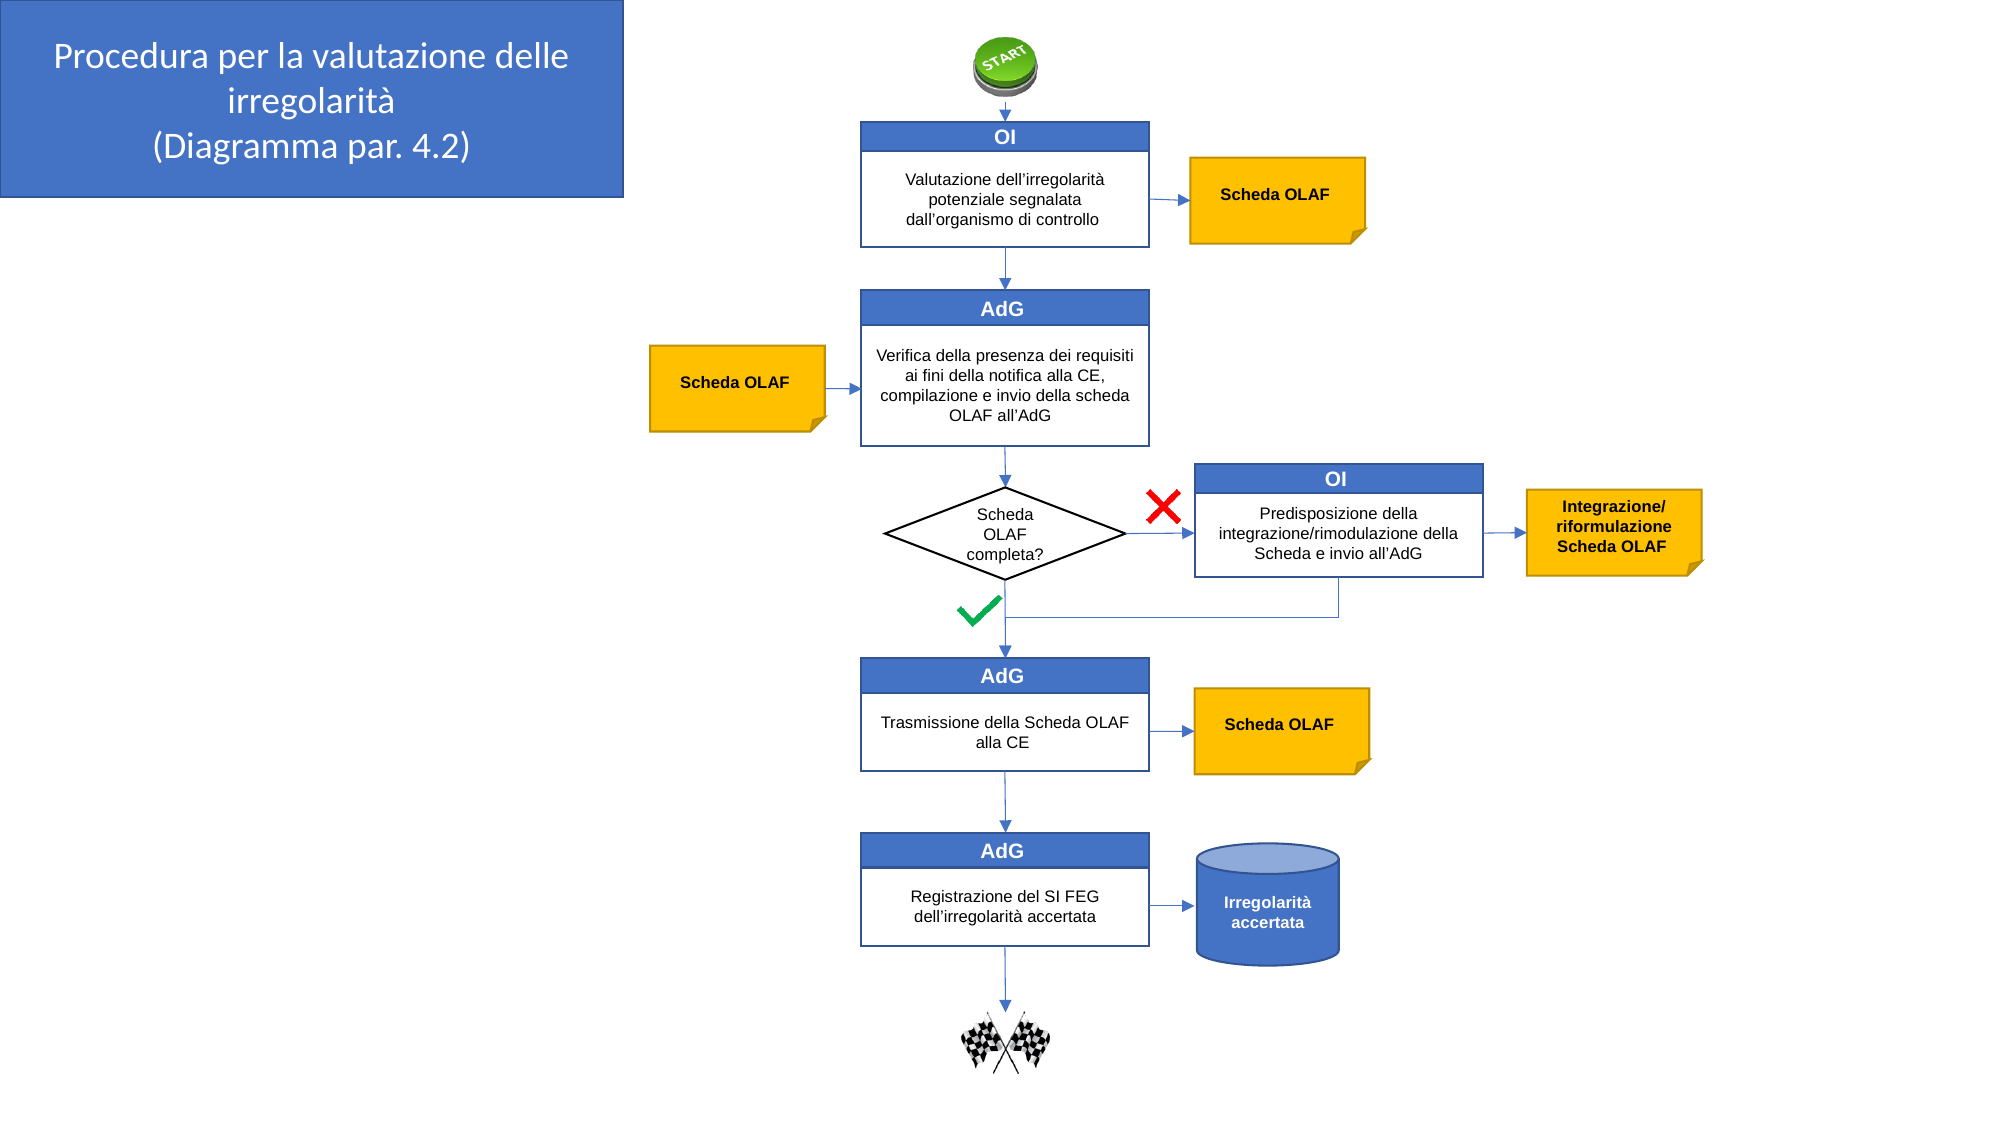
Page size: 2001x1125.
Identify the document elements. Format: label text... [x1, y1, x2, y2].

picture [969, 31, 1041, 103]
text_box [1131, 450, 1213, 784]
text_box Predisposizione della integrazione/rimodulazione della Scheda e invio all’AdG [1213, 494, 1484, 578]
text_box Scheda OLAF completa? [882, 486, 1127, 581]
text_box Scheda OLAF [649, 344, 829, 433]
picture [961, 1011, 1050, 1074]
text_box Verifica della presenza dei requisiti ai fini della notifica alla CE, compilazione e invio della scheda OLAF all’AdG [860, 326, 1150, 447]
text_box Irregolarità accertata [1195, 842, 1340, 967]
text_box Trasmissione della Scheda OLAF alla CE [860, 694, 1131, 772]
picture [955, 586, 1003, 634]
text_box Scheda OLAF [1189, 156, 1369, 245]
text_box AdG [860, 657, 1131, 694]
text_box Procedura per la valutazione delle irregolarità (Diagramma par. 4.2) [0, 0, 624, 198]
text_box Valutazione dell’irregolarità potenziale segnalata dall’organismo di controllo [860, 150, 1150, 248]
text_box AdG [860, 289, 1150, 326]
text_box Scheda OLAF [1213, 687, 1373, 776]
text_box Integrazione/ riformulazione Scheda OLAF [1525, 488, 1705, 577]
text_box AdG [860, 832, 1150, 869]
text_box Registrazione del SI FEG dell’irregolarità accertata [860, 869, 1150, 947]
text_box OI [860, 121, 1150, 150]
text_box OI [1213, 463, 1484, 494]
